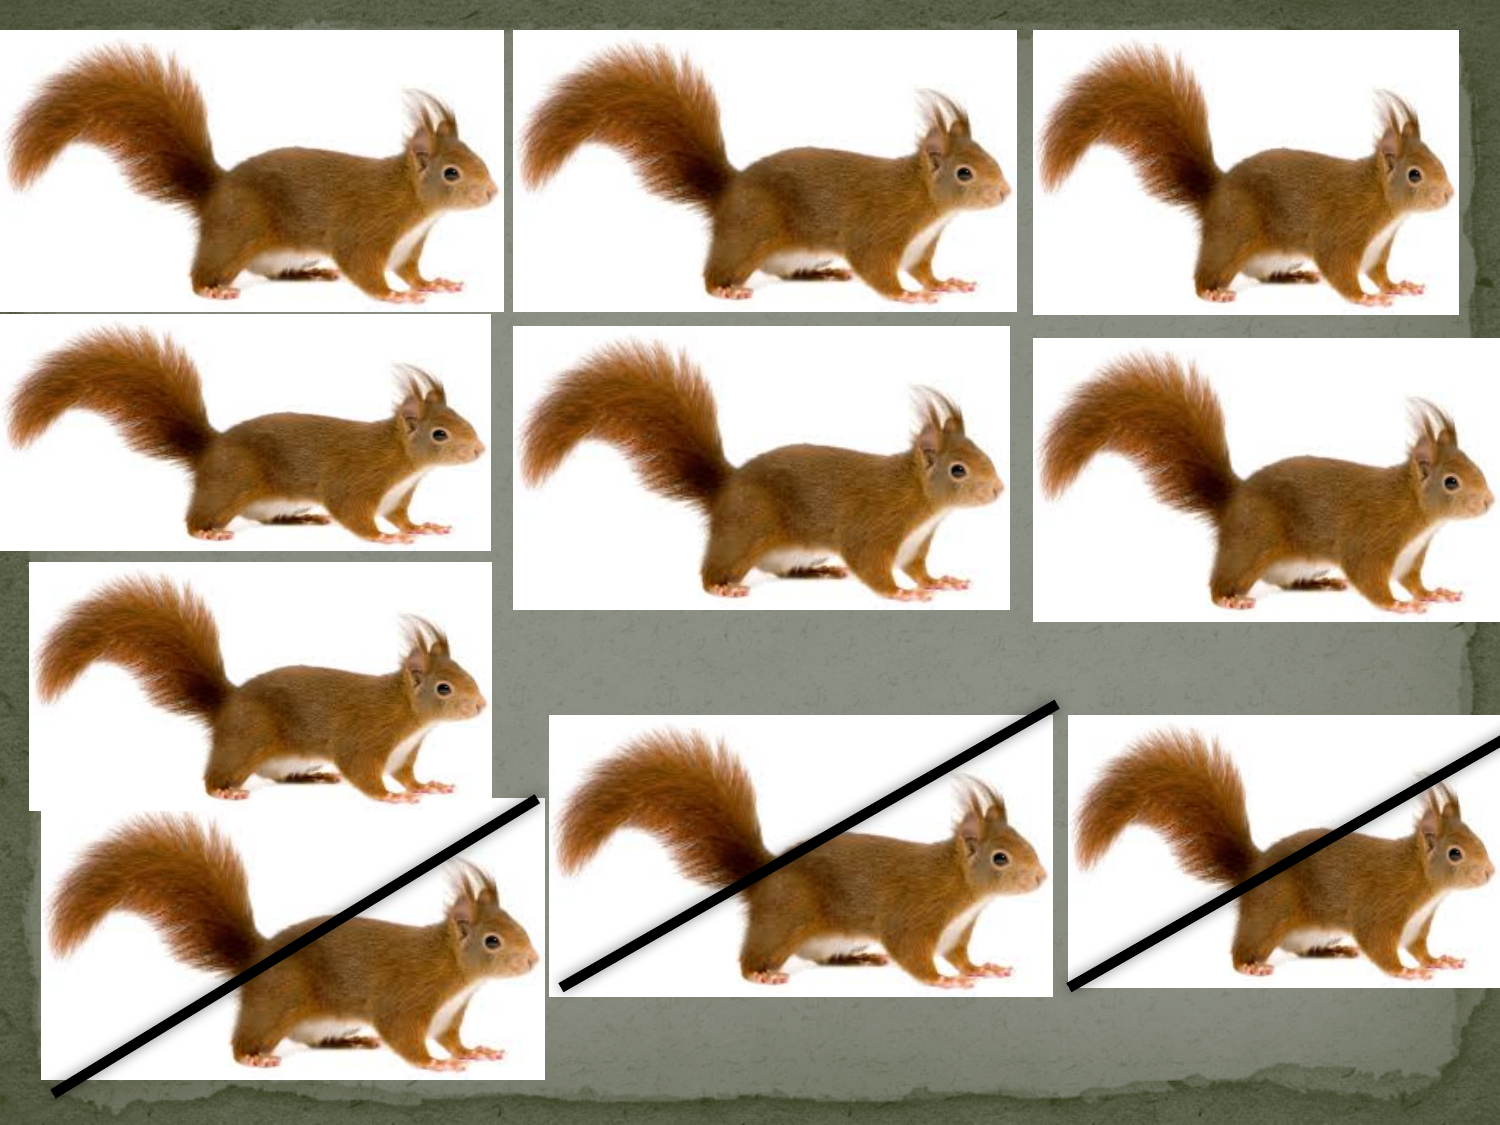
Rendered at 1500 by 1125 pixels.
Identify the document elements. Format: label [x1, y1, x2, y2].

picture [513, 30, 1017, 312]
picture [29, 562, 492, 1080]
text_box [562, 706, 1056, 986]
picture [1033, 338, 1500, 622]
picture [513, 326, 1010, 610]
text_box [1070, 706, 1500, 986]
picture [0, 314, 491, 551]
picture [538, 798, 545, 1080]
text_box [55, 800, 537, 1094]
picture [1033, 30, 1459, 315]
picture [0, 30, 504, 312]
picture [549, 715, 1053, 997]
